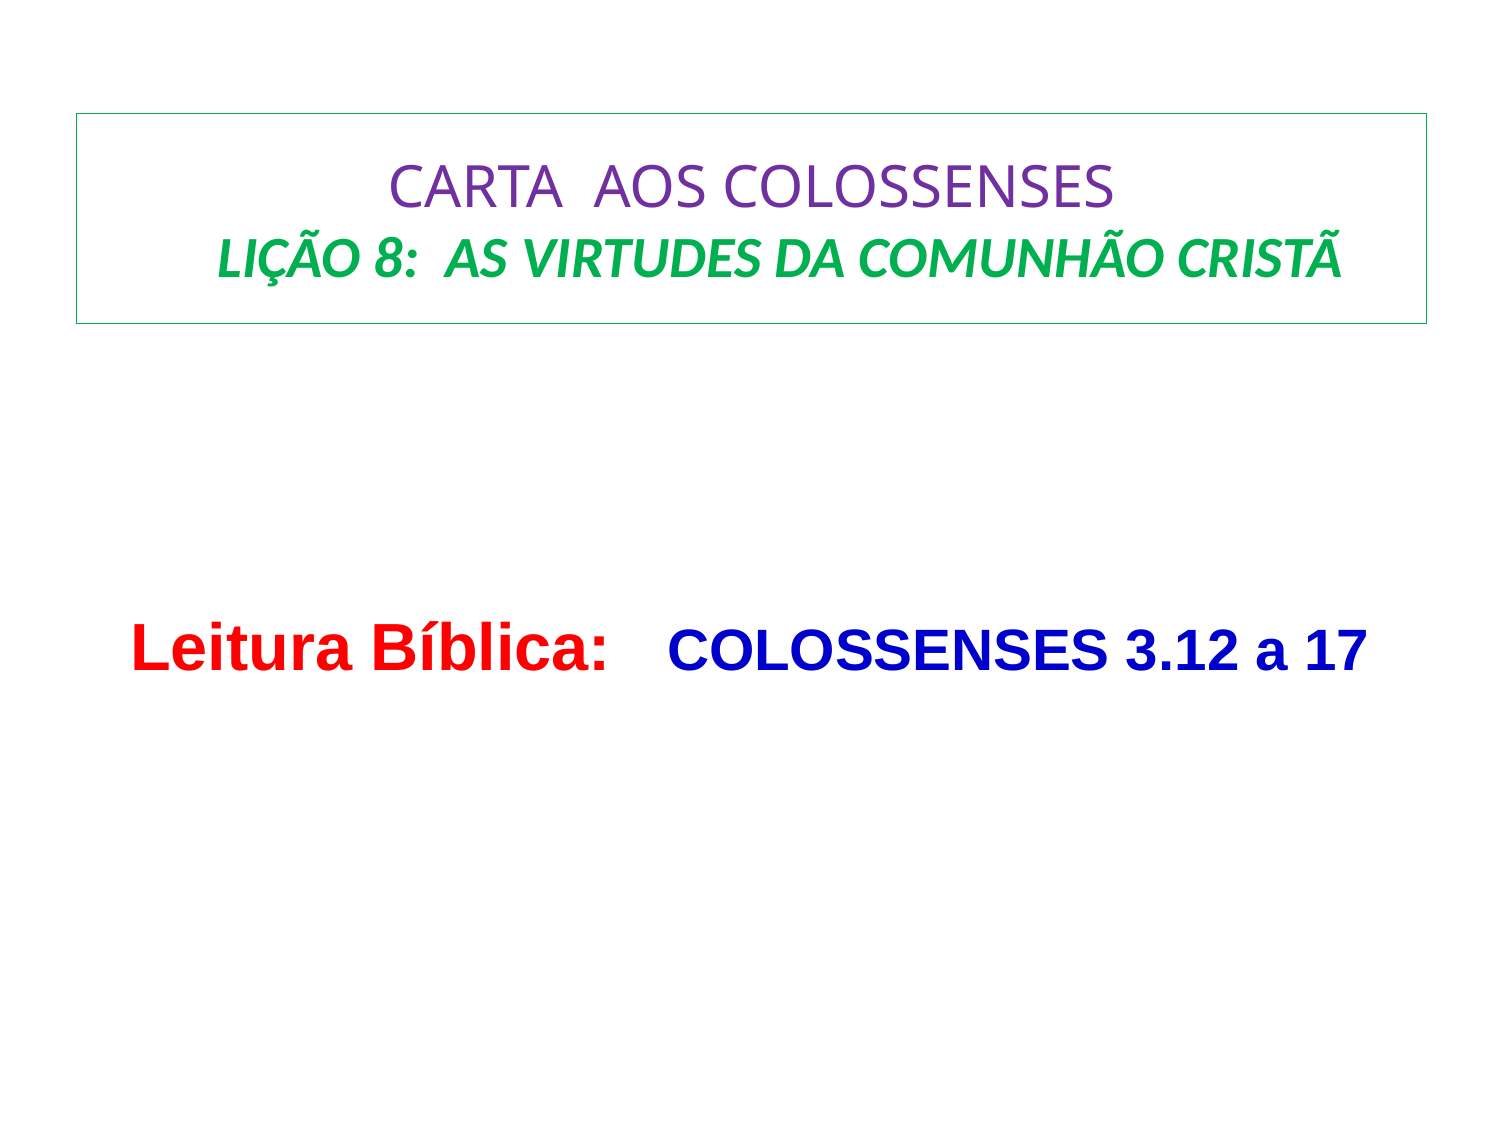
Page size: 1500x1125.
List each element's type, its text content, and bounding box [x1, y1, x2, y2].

title CARTA AOS COLOSSENSES LIÇÃO 8: AS VIRTUDES DA COMUNHÃO CRISTÃ [76, 113, 1427, 324]
list Leitura Bíblica: COLOSSENSES 3.12 a 17 [75, 349, 1425, 1005]
